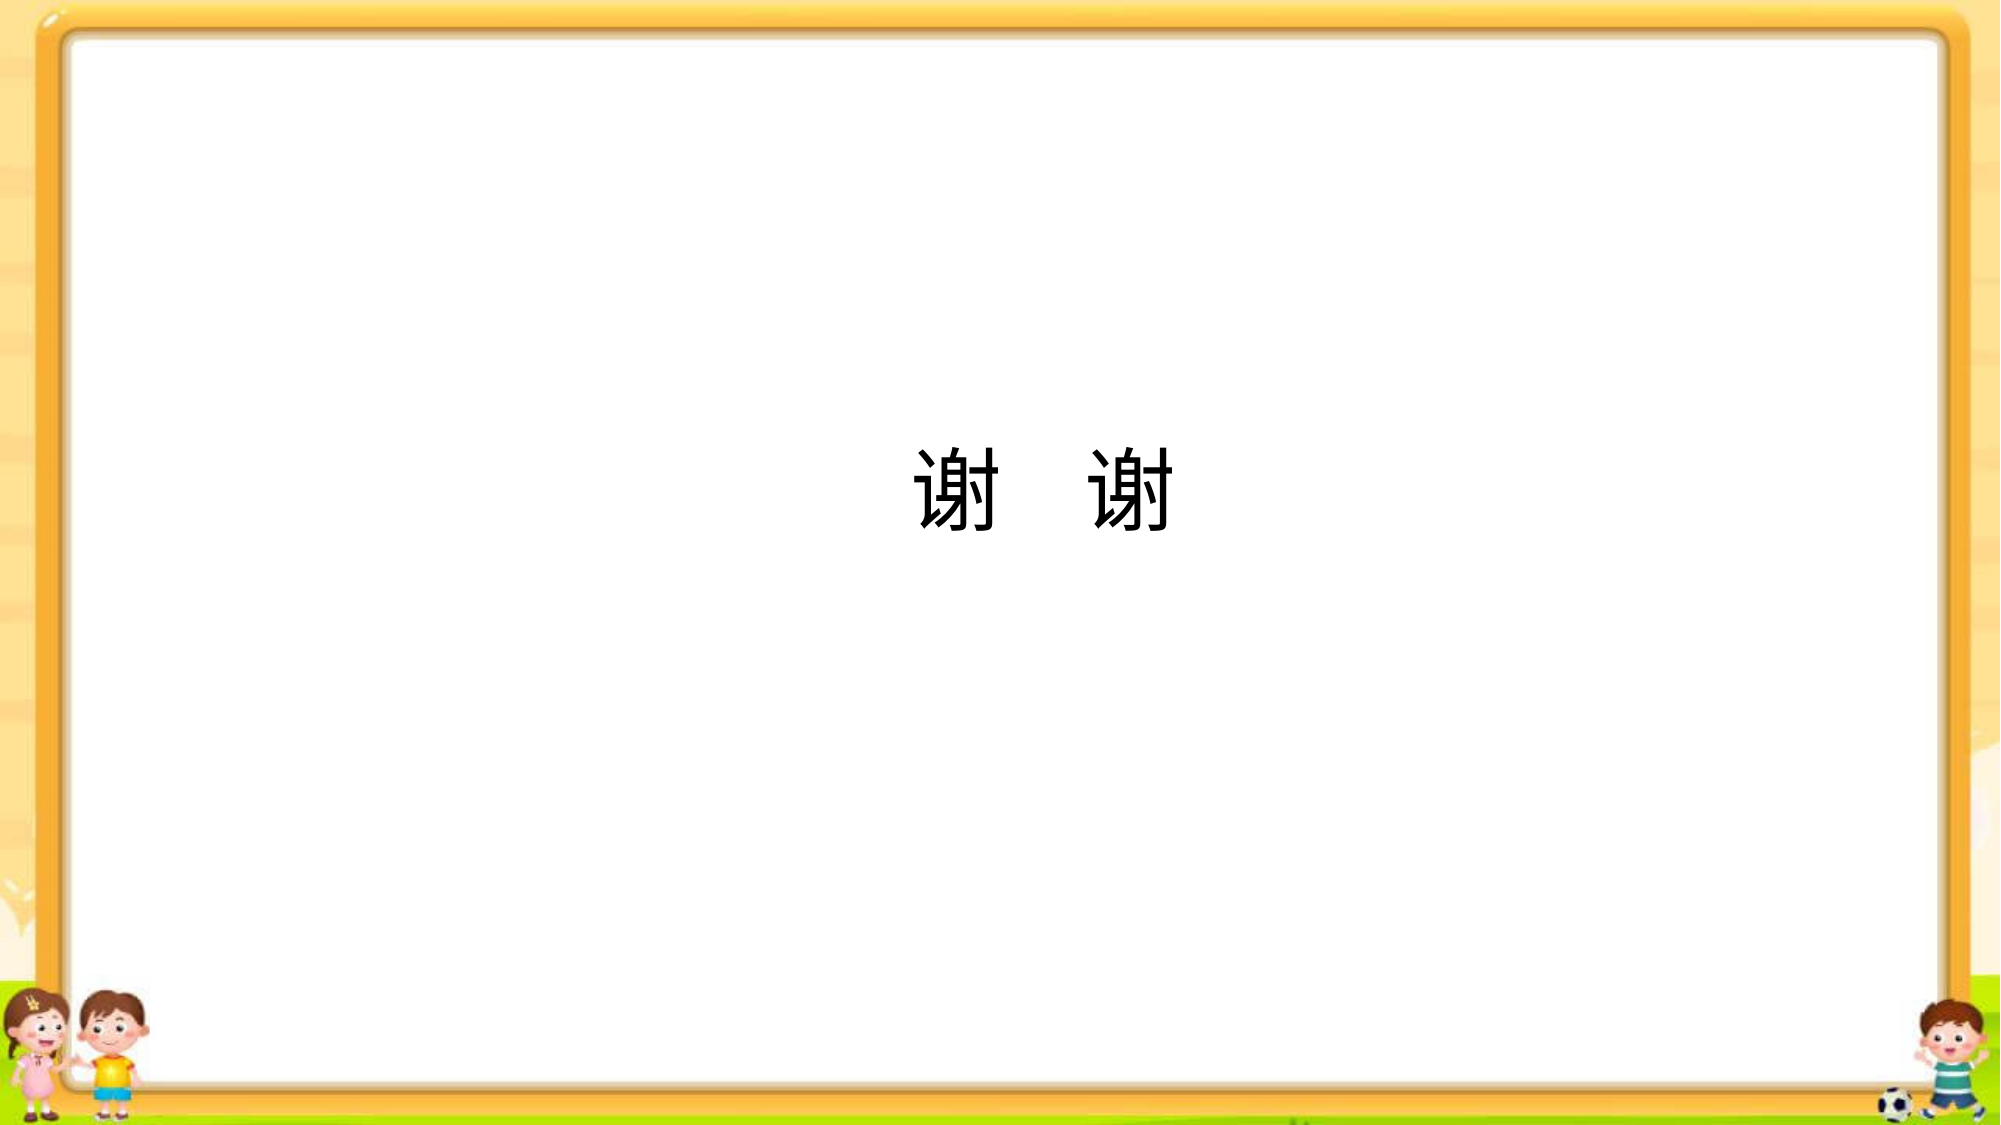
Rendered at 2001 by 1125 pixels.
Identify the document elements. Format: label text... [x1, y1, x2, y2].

list 谢 谢 [476, 437, 1611, 713]
picture [0, 0, 2000, 1125]
